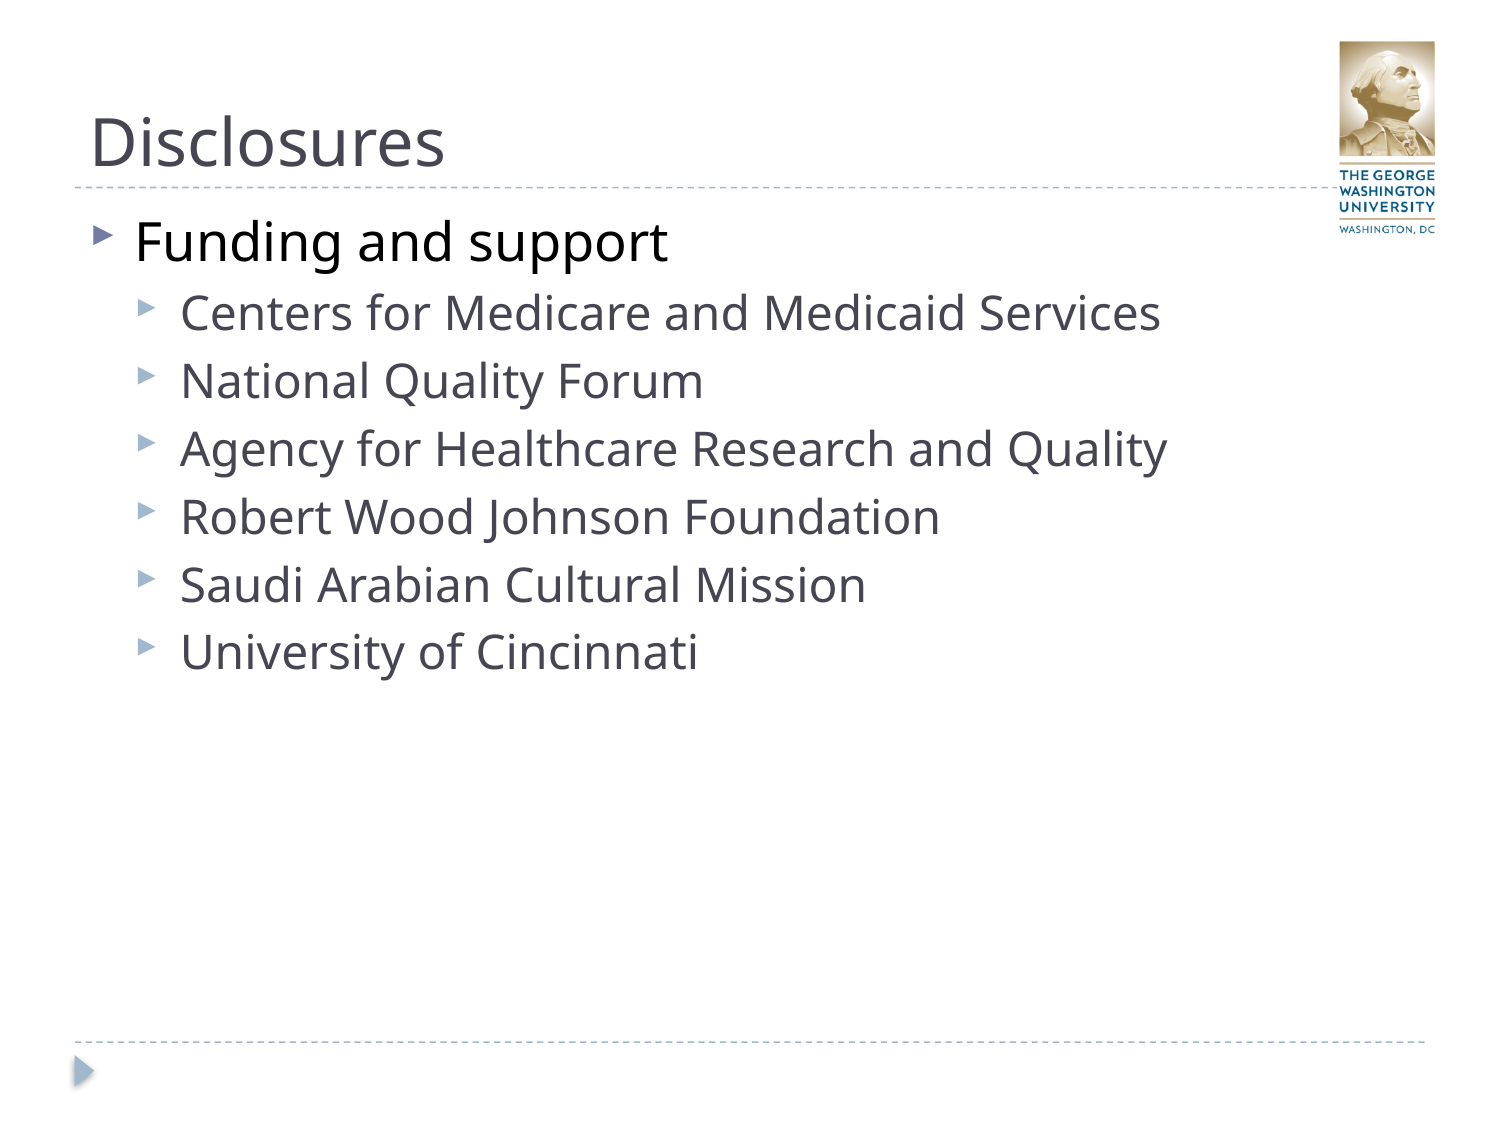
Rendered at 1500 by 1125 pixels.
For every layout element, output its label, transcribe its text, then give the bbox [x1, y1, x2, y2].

picture [1337, 37, 1440, 239]
title Disclosures [75, 24, 1425, 188]
list Funding and support Centers for Medicare and Medicaid Services National Quality Forum Agency for Healthcare Research and Quality Robert Wood Johnson Foundation Saudi Arabian Cultural Mission University of Cincinnati [75, 200, 1425, 1010]
